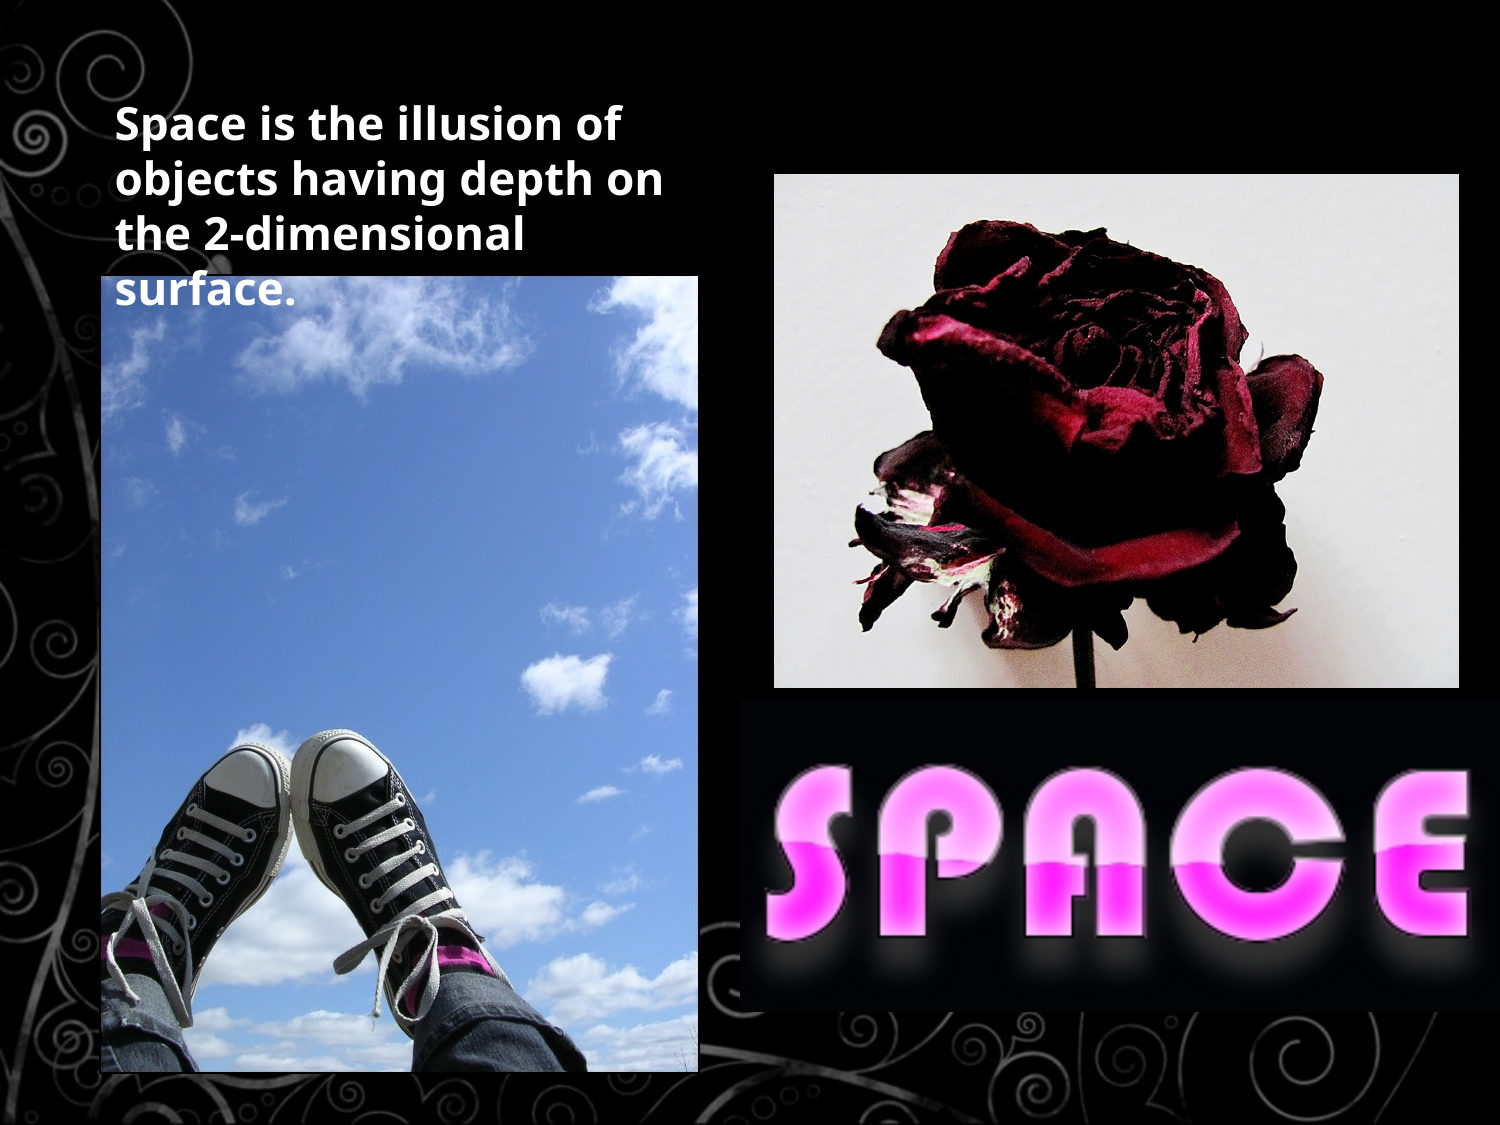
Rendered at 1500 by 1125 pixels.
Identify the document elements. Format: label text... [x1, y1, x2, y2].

text_box Space is the illusion of objects having depth on the 2-dimensional surface. [99, 87, 688, 274]
picture [0, 0, 1500, 1125]
